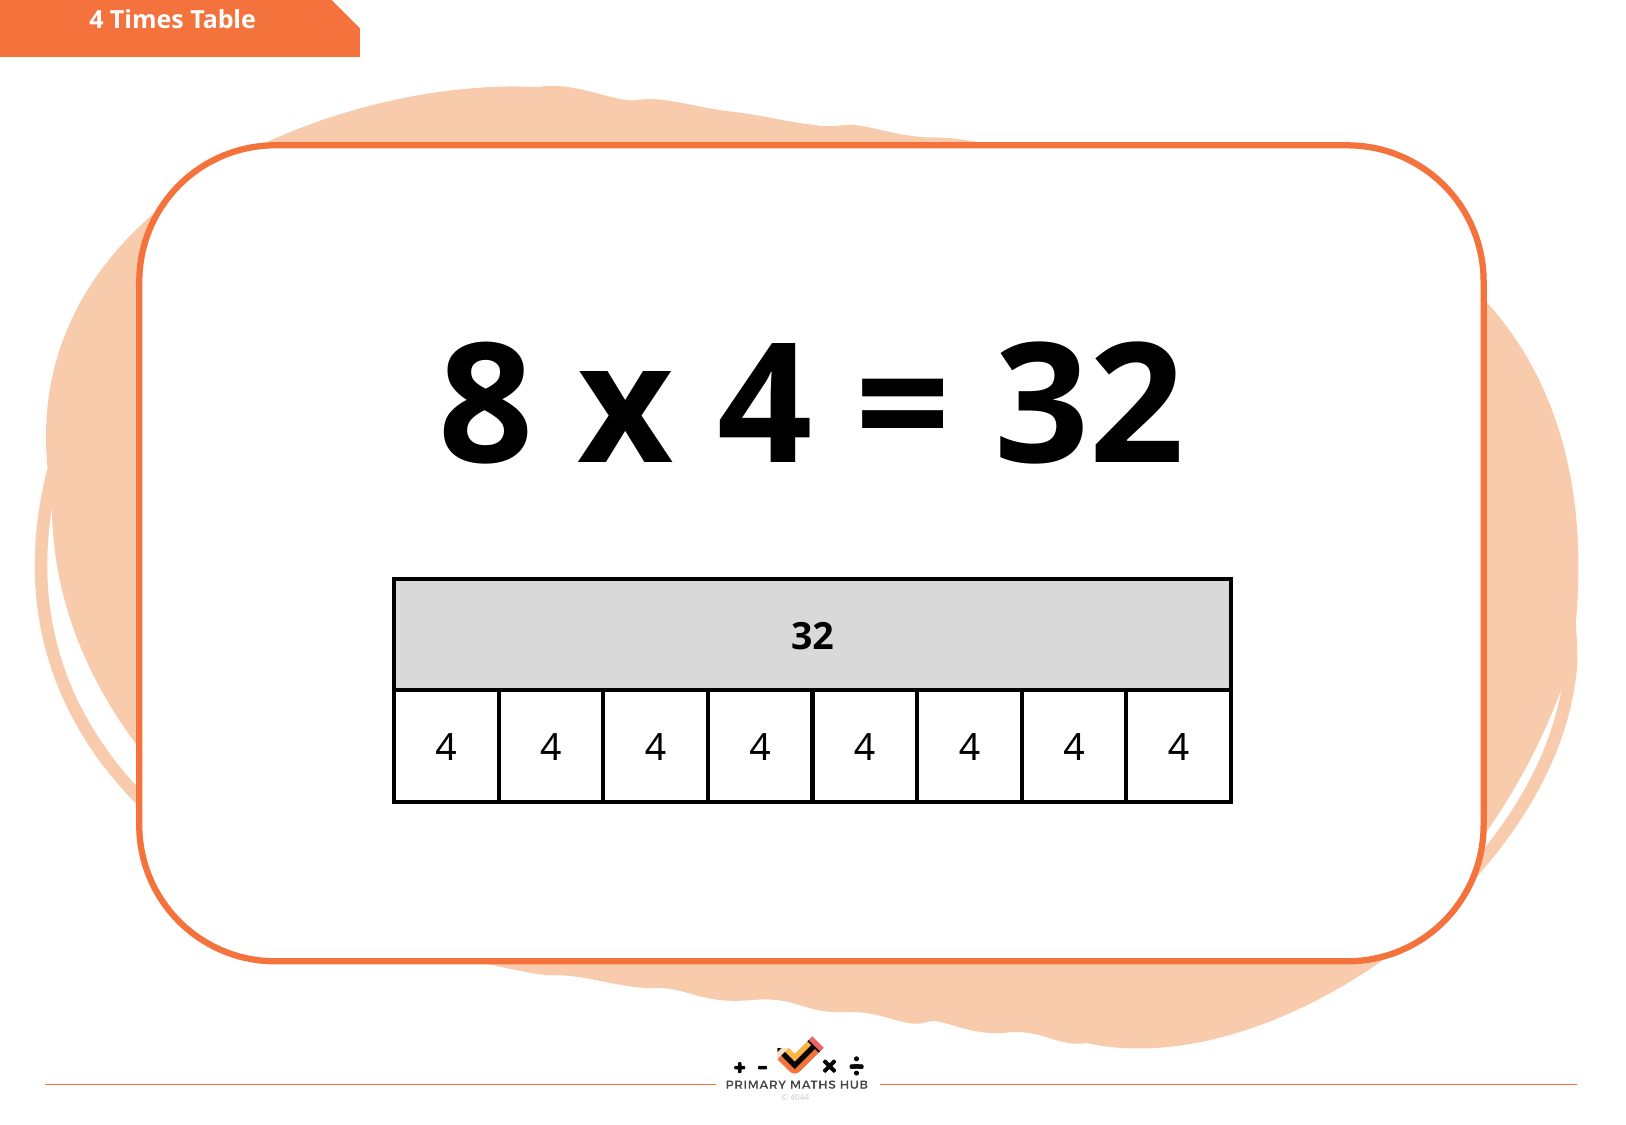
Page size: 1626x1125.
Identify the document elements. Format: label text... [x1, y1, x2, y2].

text_box 4 Times Table [0, 0, 361, 58]
table_cell 4 [605, 692, 706, 800]
table_cell 4 [501, 692, 601, 800]
table_cell 4 [396, 692, 497, 800]
text_box [39, 214, 155, 799]
table_cell 4 [815, 692, 915, 800]
text_box [1479, 300, 1579, 867]
text_box 8 x 4 = 32 [140, 288, 1485, 503]
text_box © 4044 [720, 1084, 870, 1110]
table_cell 4 [919, 692, 1020, 800]
table_cell 4 [710, 692, 810, 800]
text_box [273, 91, 956, 144]
table_cell 4 [1024, 692, 1124, 800]
text_box [138, 144, 1485, 963]
picture [722, 1034, 872, 1094]
table_header 32 [396, 581, 1229, 688]
text_box [496, 960, 1374, 1044]
table_cell 4 [1128, 692, 1229, 800]
